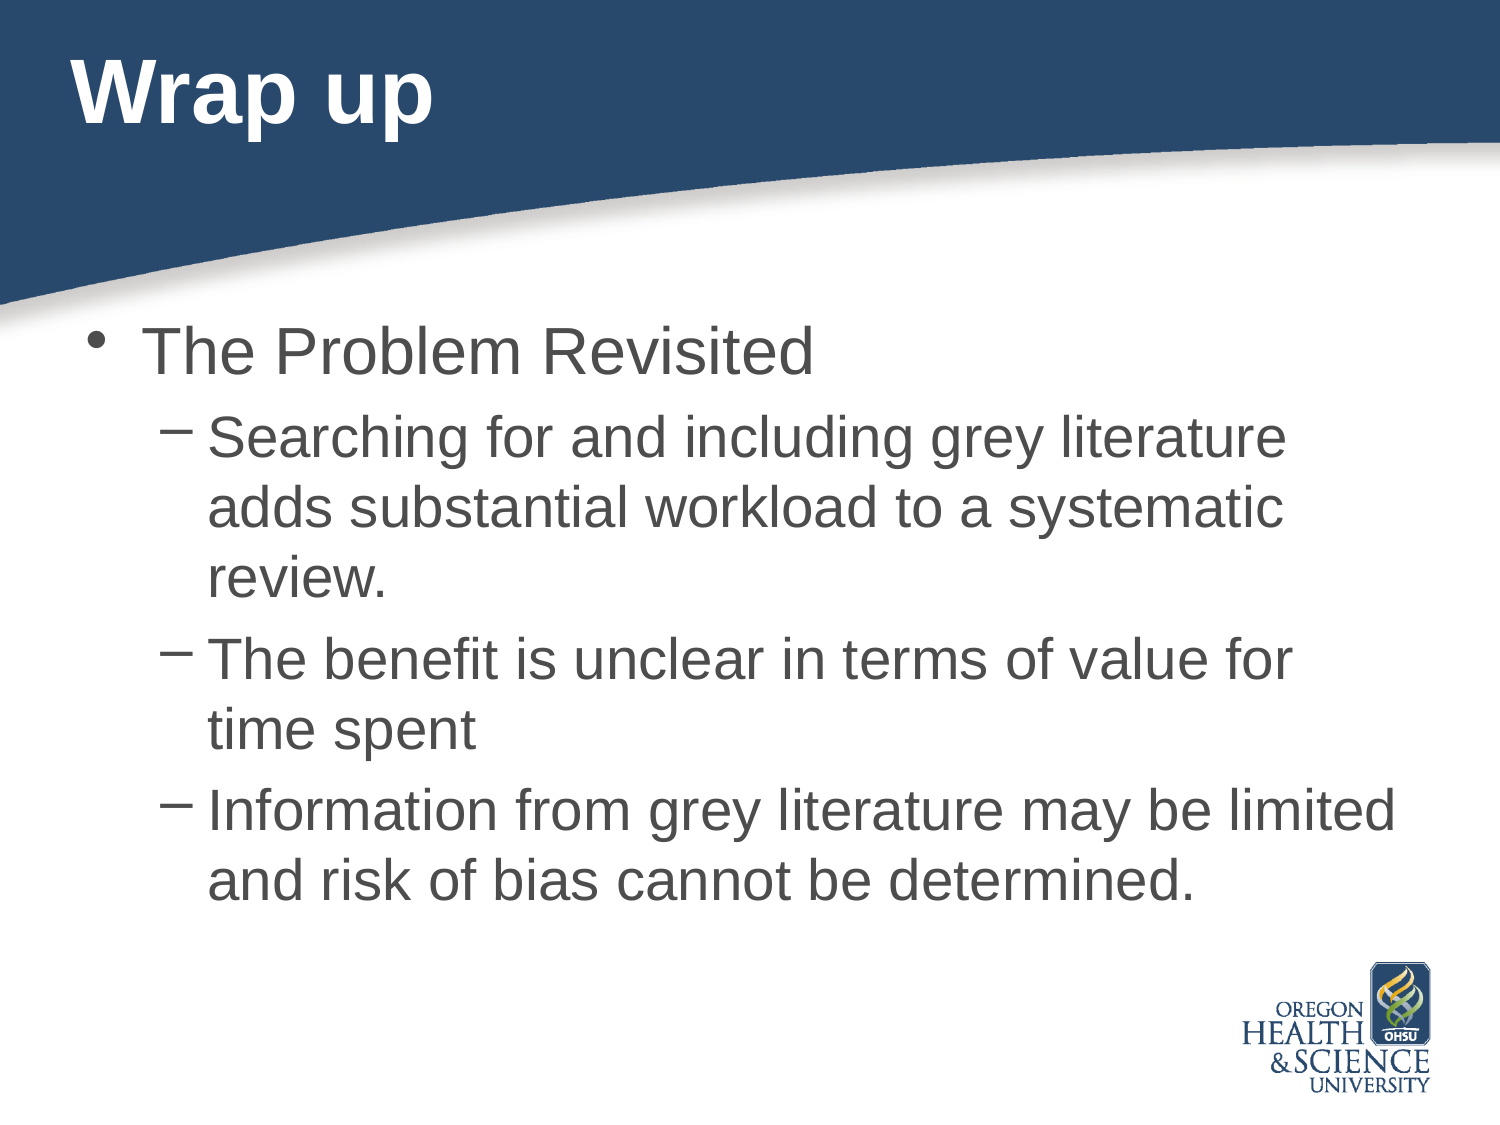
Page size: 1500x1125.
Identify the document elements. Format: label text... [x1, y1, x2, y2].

list The Problem Revisited Searching for and including grey literature adds substantial workload to a systematic review. The benefit is unclear in terms of value for time spent Information from grey literature may be limited and risk of bias cannot be determined. [70, 299, 1421, 1005]
picture [0, 0, 1500, 1125]
title Wrap up [70, 24, 1421, 125]
